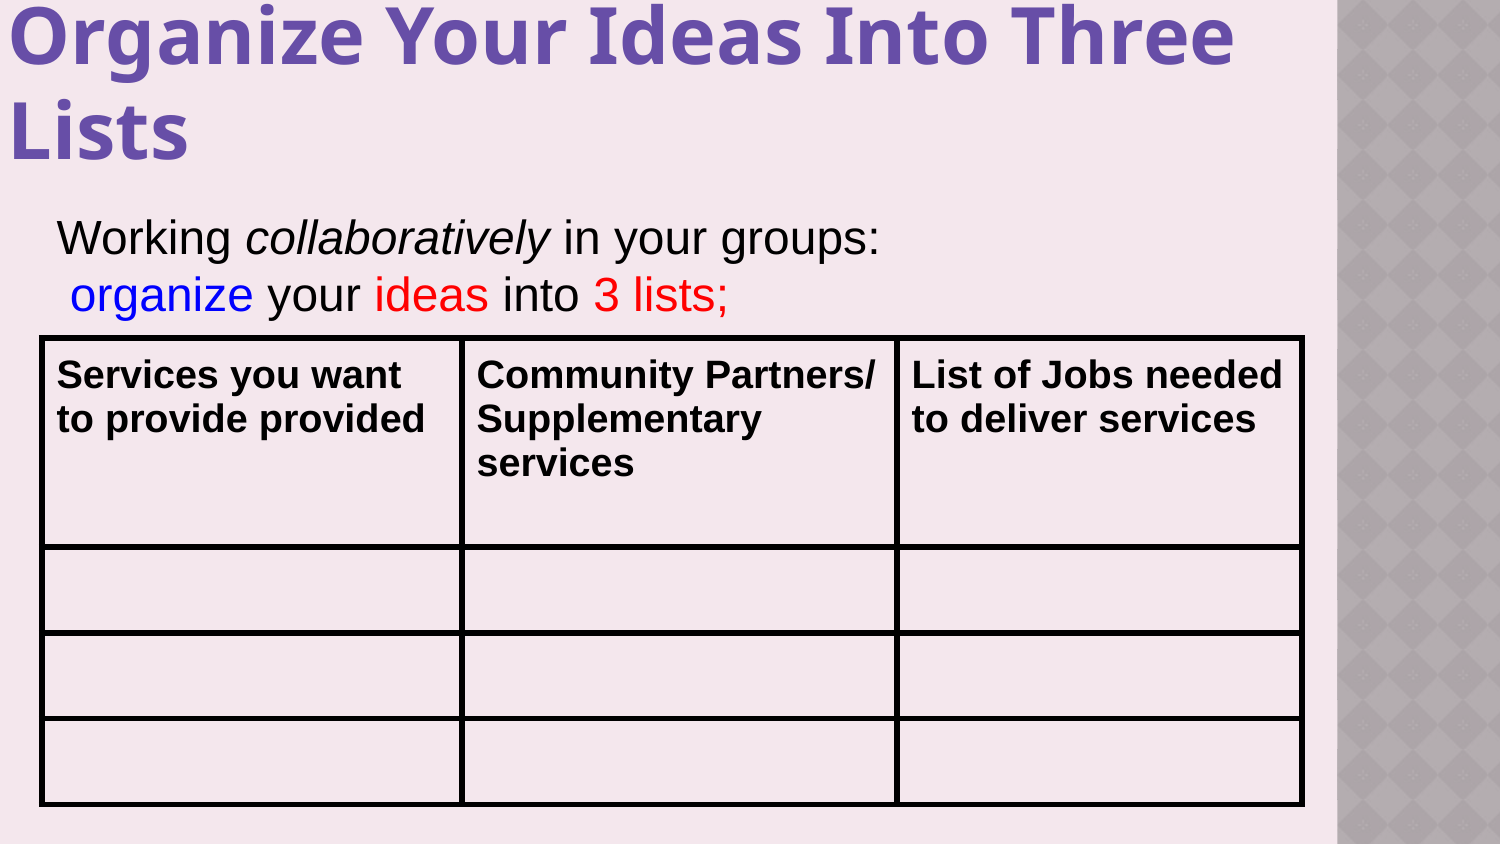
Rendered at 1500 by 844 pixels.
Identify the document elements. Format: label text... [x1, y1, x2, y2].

table_cell [45, 636, 459, 716]
table_cell [465, 636, 894, 716]
table_cell [465, 550, 894, 630]
table_cell [900, 550, 1299, 630]
table_cell [45, 550, 459, 630]
table_cell [900, 721, 1299, 802]
title Organize Your Ideas Into Three Lists [0, 15, 1366, 176]
table_cell [45, 721, 459, 802]
table_header Services you want to provide provided [45, 341, 459, 544]
table_cell [465, 721, 894, 802]
table_header Community Partners/ Supplementary services [465, 341, 894, 544]
table_cell [900, 636, 1299, 716]
text_box Working collaboratively in your groups: organize your ideas into 3 lists; [41, 191, 1324, 323]
table_header List of Jobs needed to deliver services [900, 341, 1299, 544]
